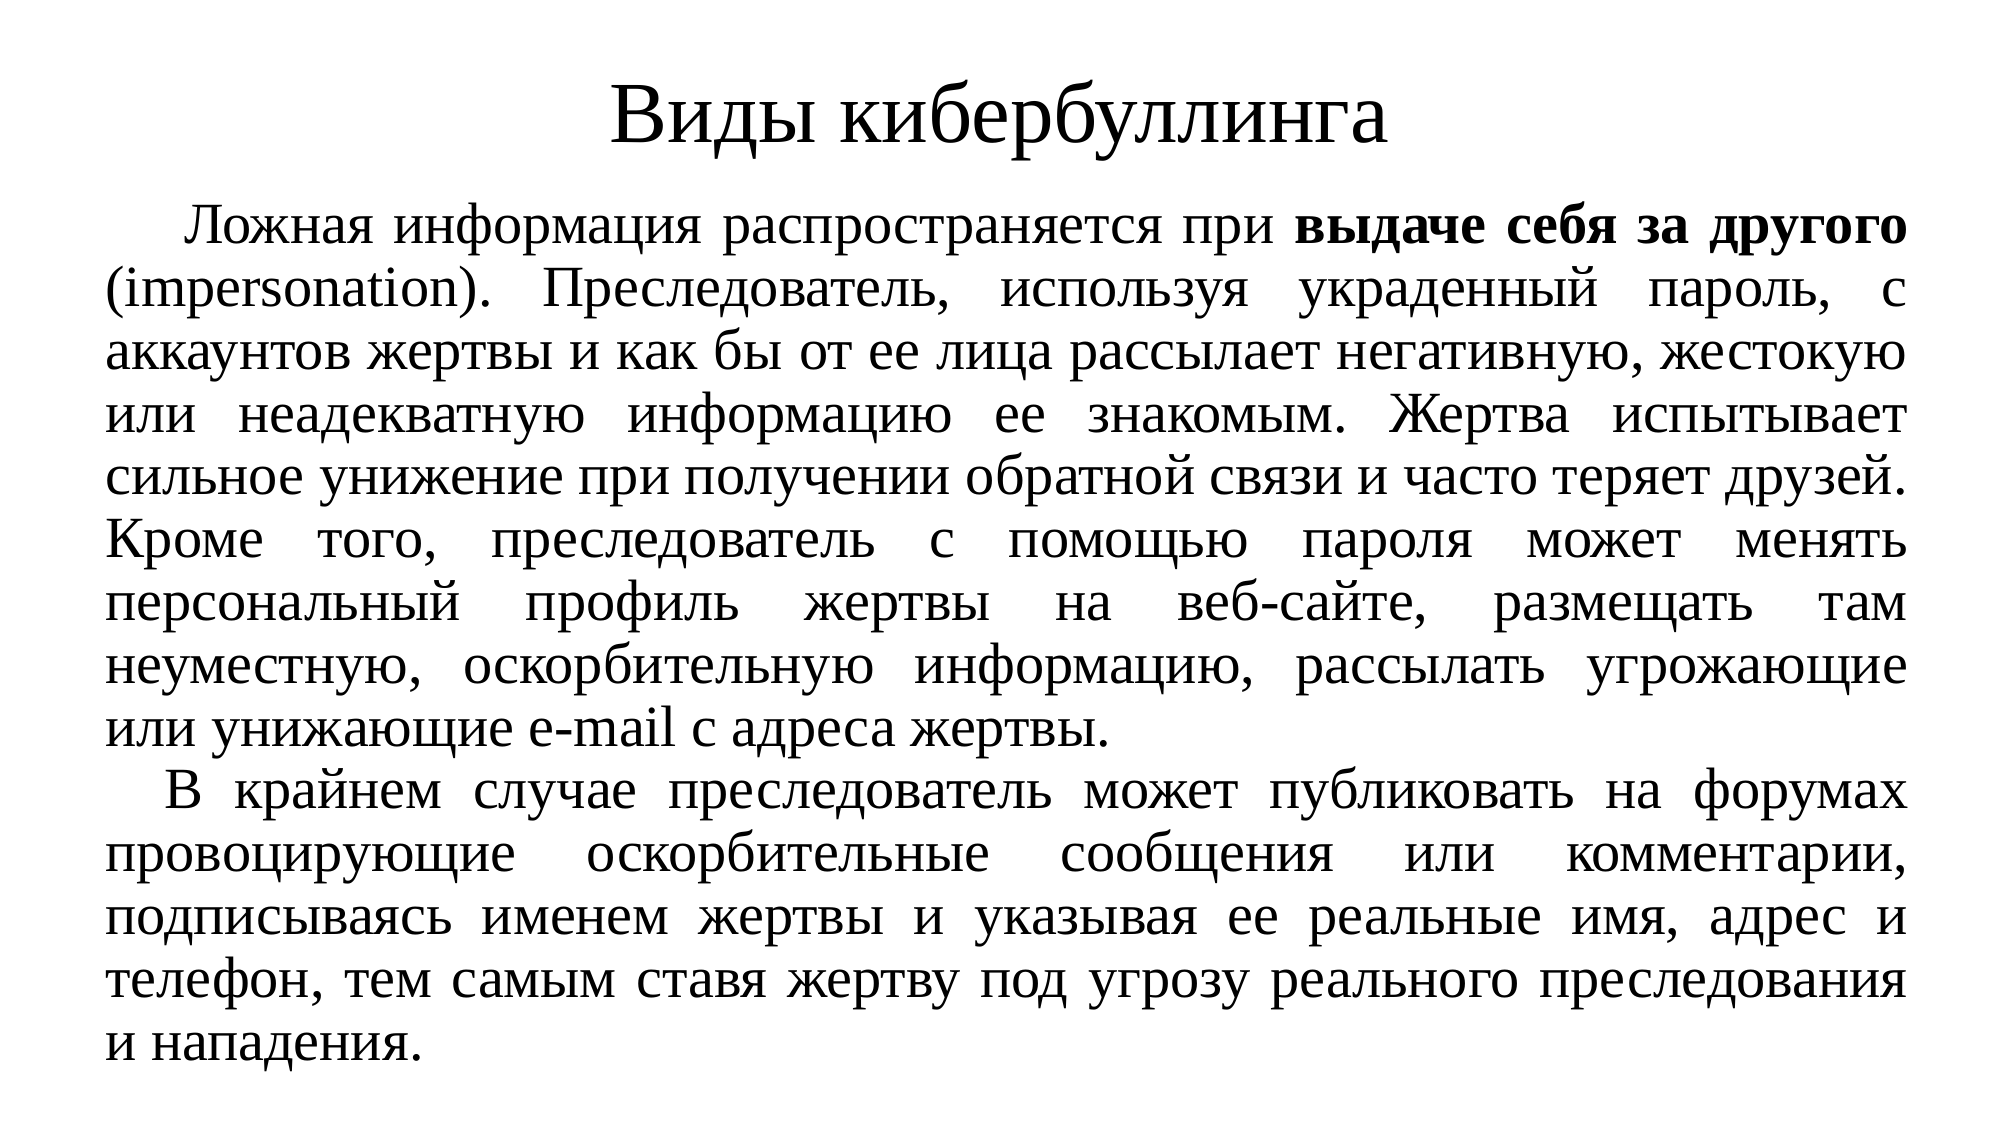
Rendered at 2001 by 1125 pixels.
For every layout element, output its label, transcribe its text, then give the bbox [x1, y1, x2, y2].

list Ложная информация распространяется при выдаче себя за другого (impersonation). Преследователь, используя украденный пароль, с аккаунтов жертвы и как бы от ее лица рассылает негативную, жестокую или неадекватную информацию ее знакомым. Жертва испытывает сильное унижение при получении обратной связи и часто теряет друзей. Кроме того, преследователь с помощью пароля может менять персональный профиль жертвы на веб-сайте, размещать там неуместную, оскорбительную информацию, рассылать угрожающие или унижающие е-mail с адреса жертвы. В крайнем случае преследователь может публиковать на форумах провоцирующие оскорбительные сообщения или комментарии, подписываясь именем жертвы и указывая ее реальные имя, адрес и телефон, тем самым ставя жертву под угрозу реального преследования и нападения. [90, 185, 1924, 1094]
title Виды кибербуллинга [137, 59, 1863, 169]
